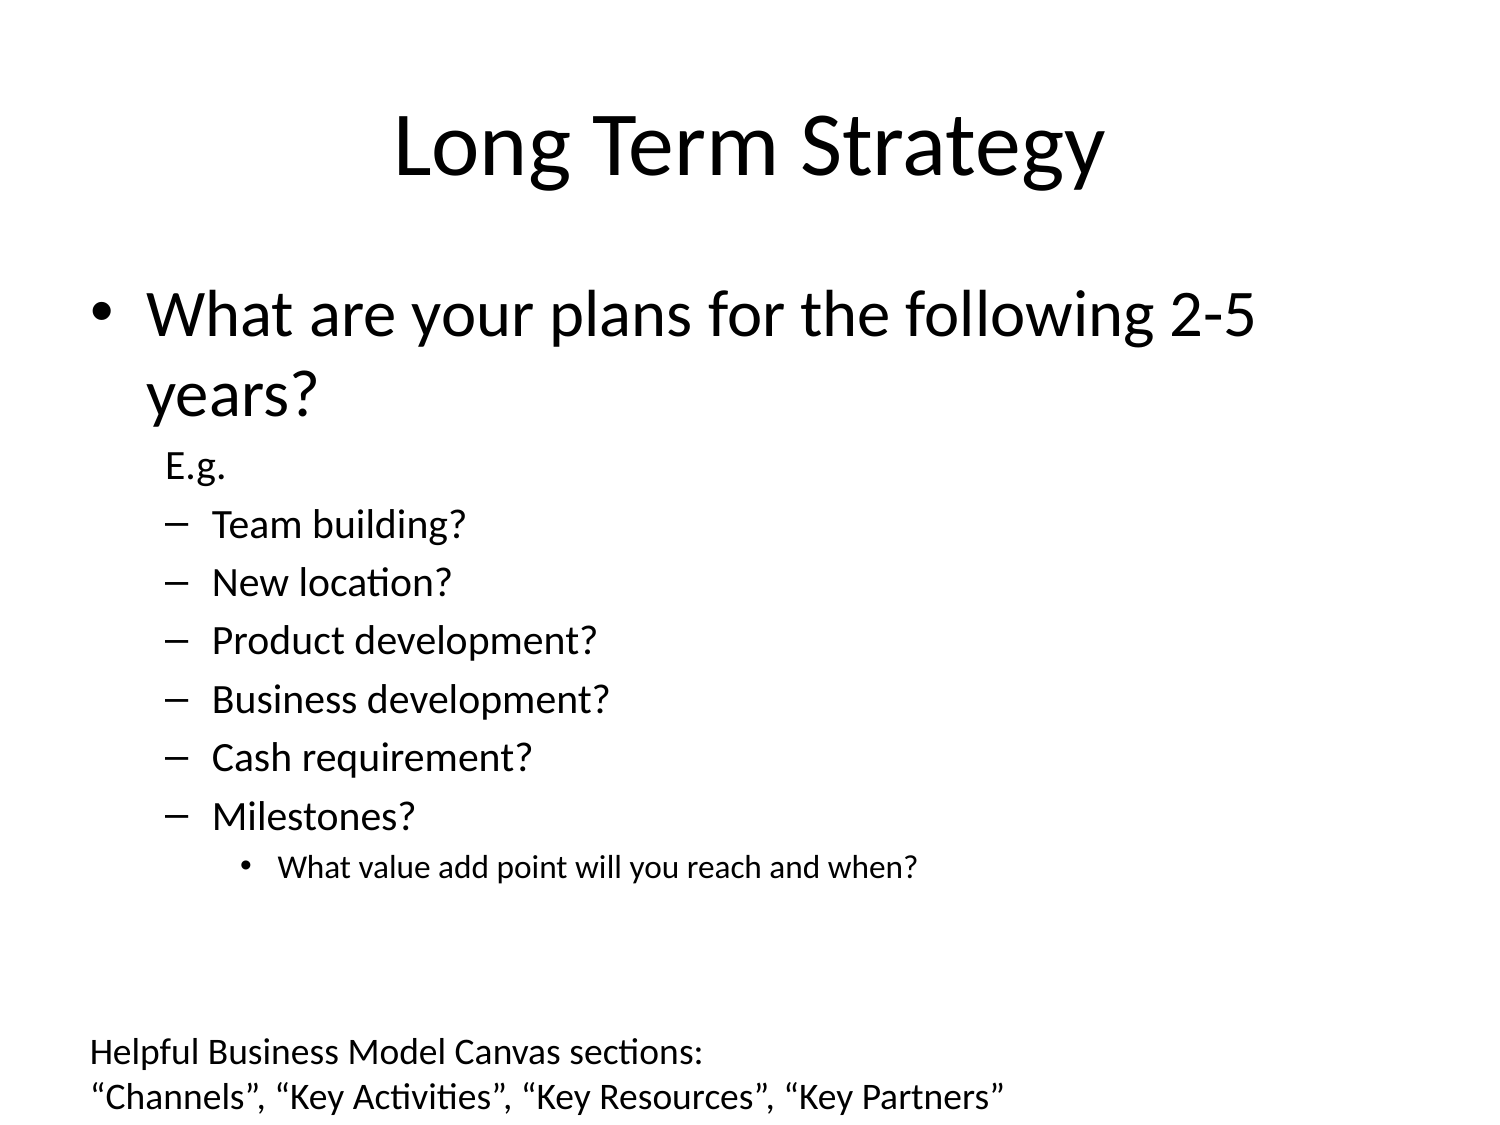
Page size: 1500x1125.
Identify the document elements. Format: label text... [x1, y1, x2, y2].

text_box Helpful Business Model Canvas sections: “Channels”, “Key Activities”, “Key Resources”, “Key Partners” [75, 1019, 1093, 1124]
list What are your plans for the following 2-5 years? E.g. Team building? New location? Product development? Business development? Cash requirement? Milestones? What value add point will you reach and when? [75, 262, 1425, 1005]
title Long Term Strategy [75, 45, 1425, 233]
